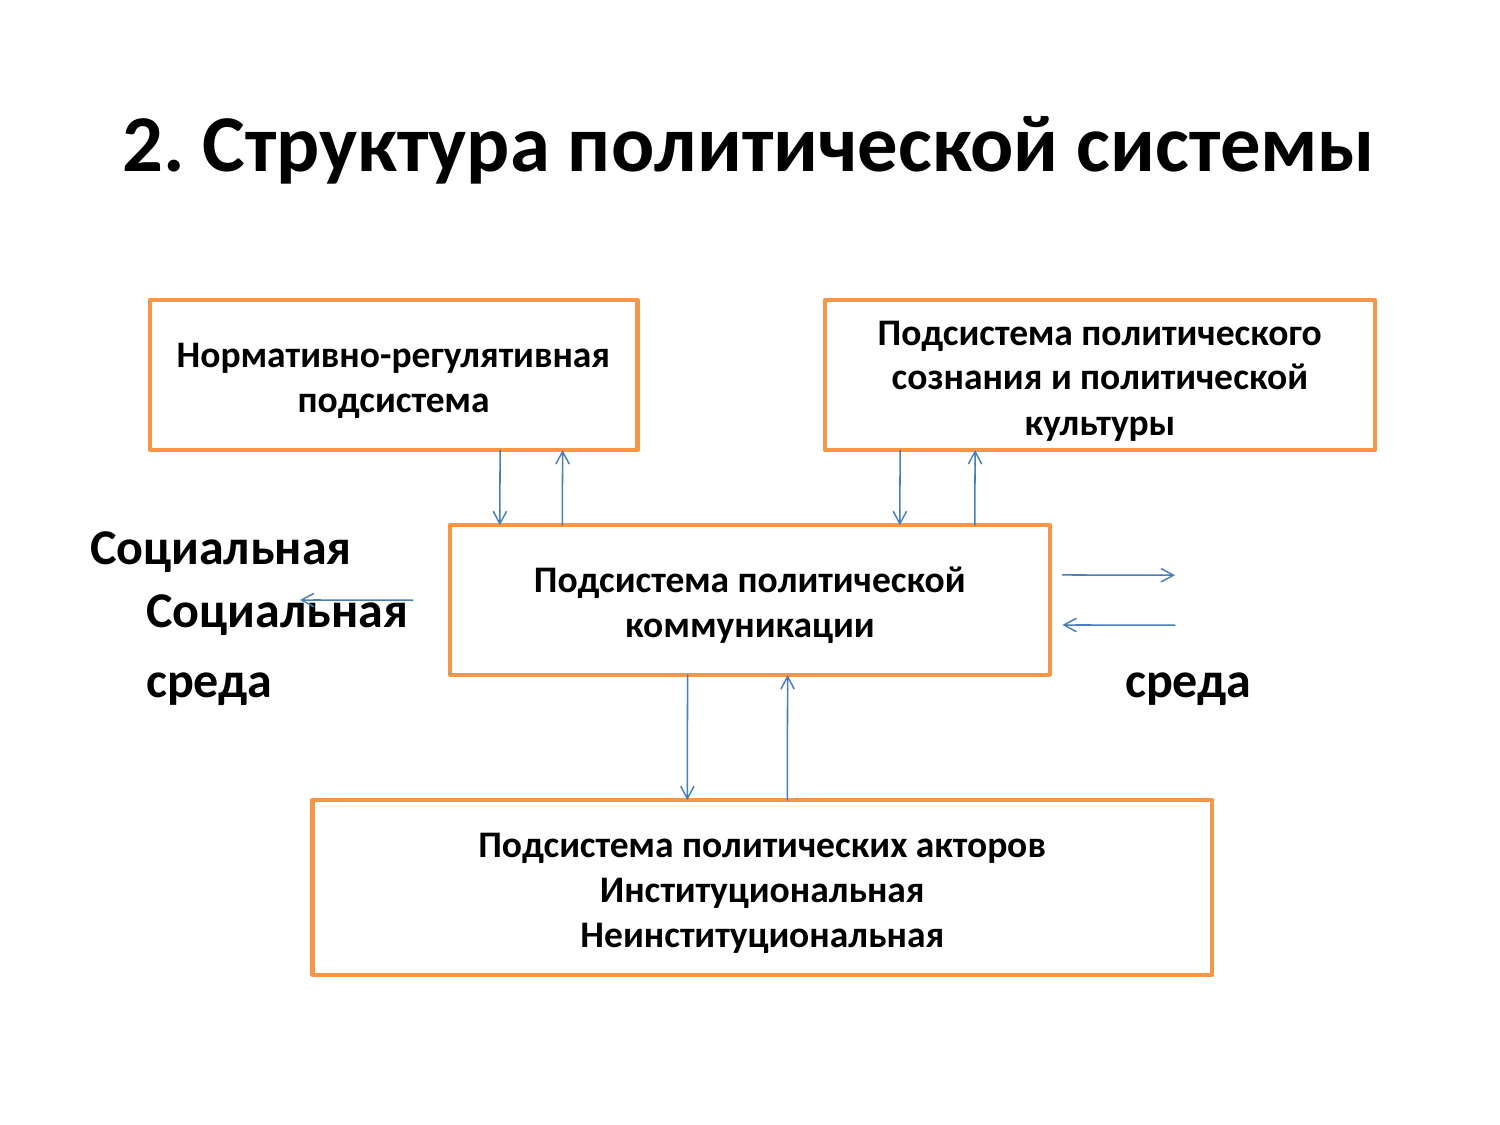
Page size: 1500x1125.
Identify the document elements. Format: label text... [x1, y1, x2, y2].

text_box Подсистема политических акторов Институциональная Неинституциональная [310, 798, 1214, 977]
text_box Нормативно-регулятивная подсистема [148, 298, 640, 452]
title 2. Структура политической системы [75, 45, 1425, 233]
text_box Подсистема политического сознания и политической культуры [823, 298, 1377, 452]
text_box Подсистема политической коммуникации [448, 523, 1052, 677]
list Социальная Социальная среда среда [75, 262, 1425, 1005]
